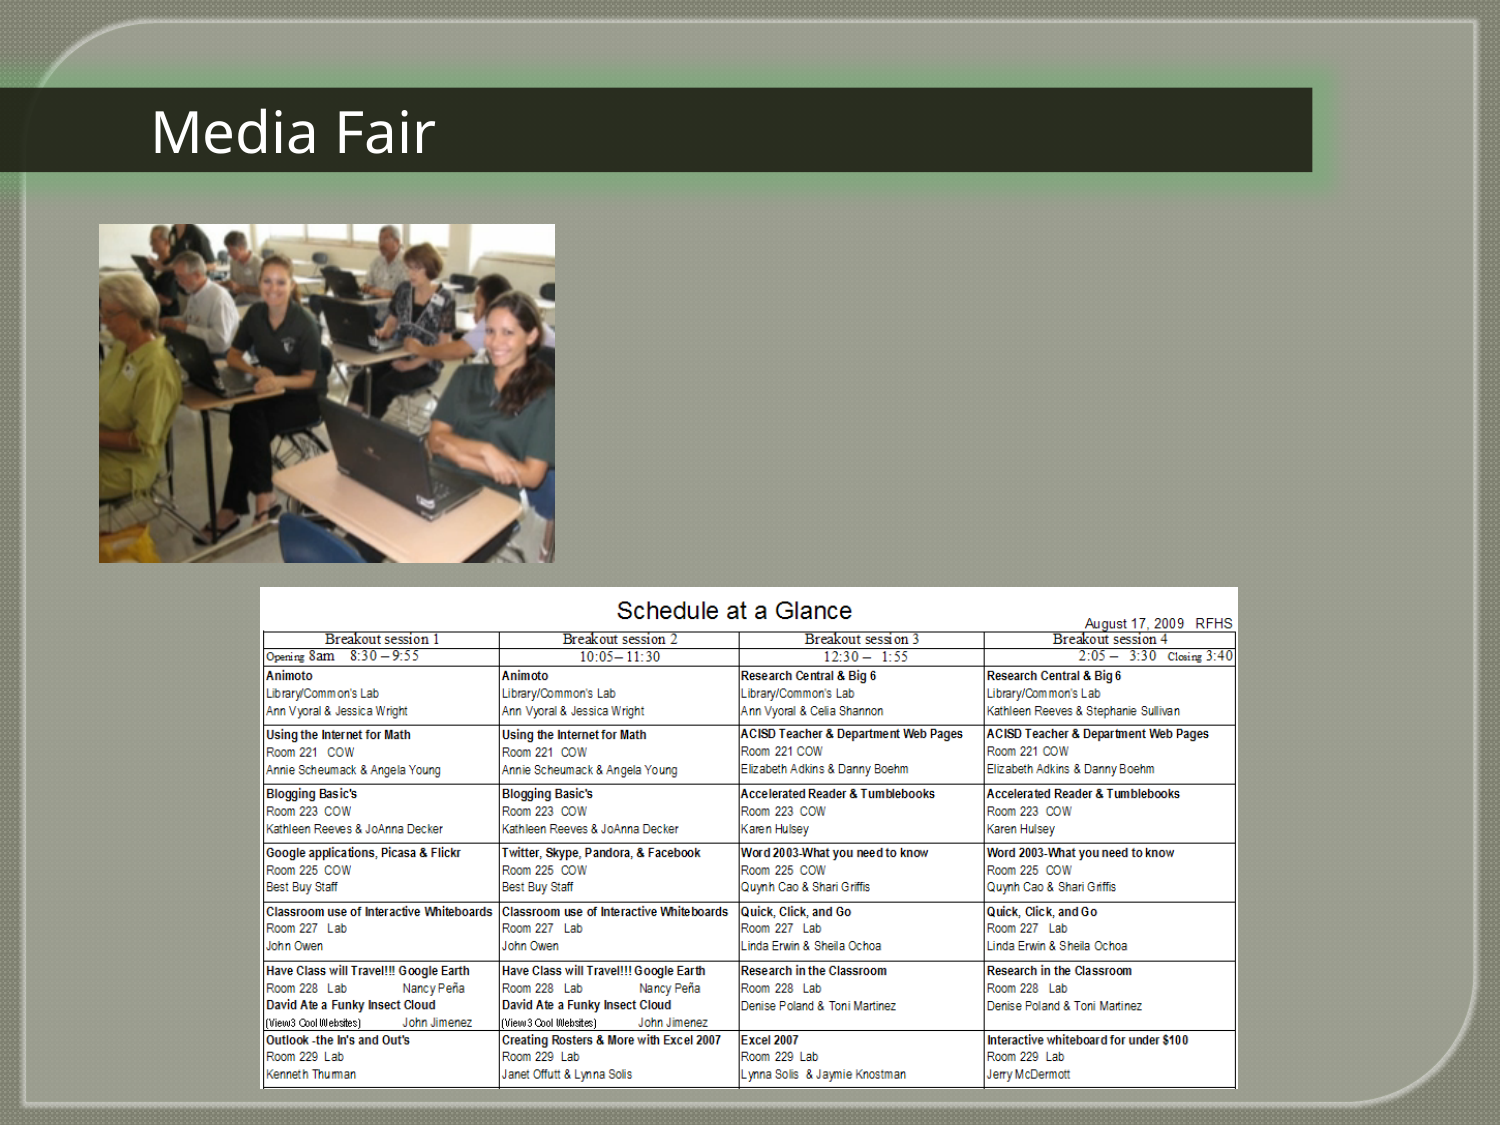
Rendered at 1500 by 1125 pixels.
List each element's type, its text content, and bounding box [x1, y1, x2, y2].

picture [99, 224, 555, 563]
text_box Media Fair [0, 87, 1313, 173]
picture [260, 587, 1238, 1089]
